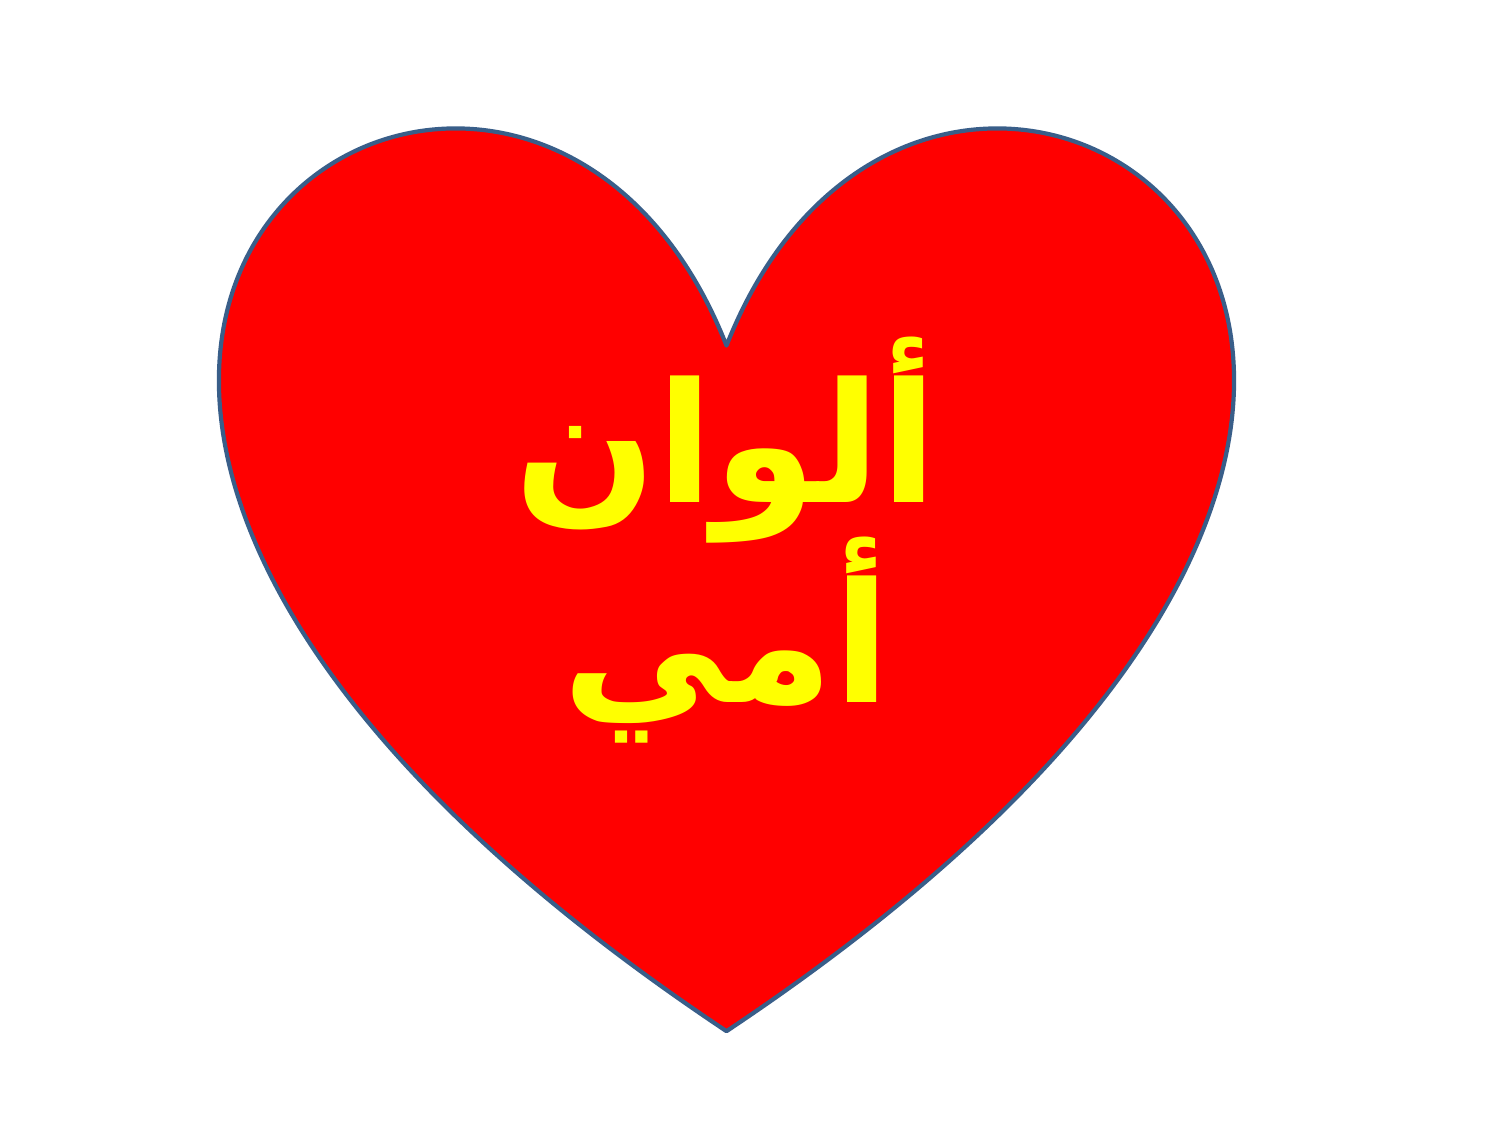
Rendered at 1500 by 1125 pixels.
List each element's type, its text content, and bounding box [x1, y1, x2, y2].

text_box ألوان أمي [218, 128, 1235, 1032]
